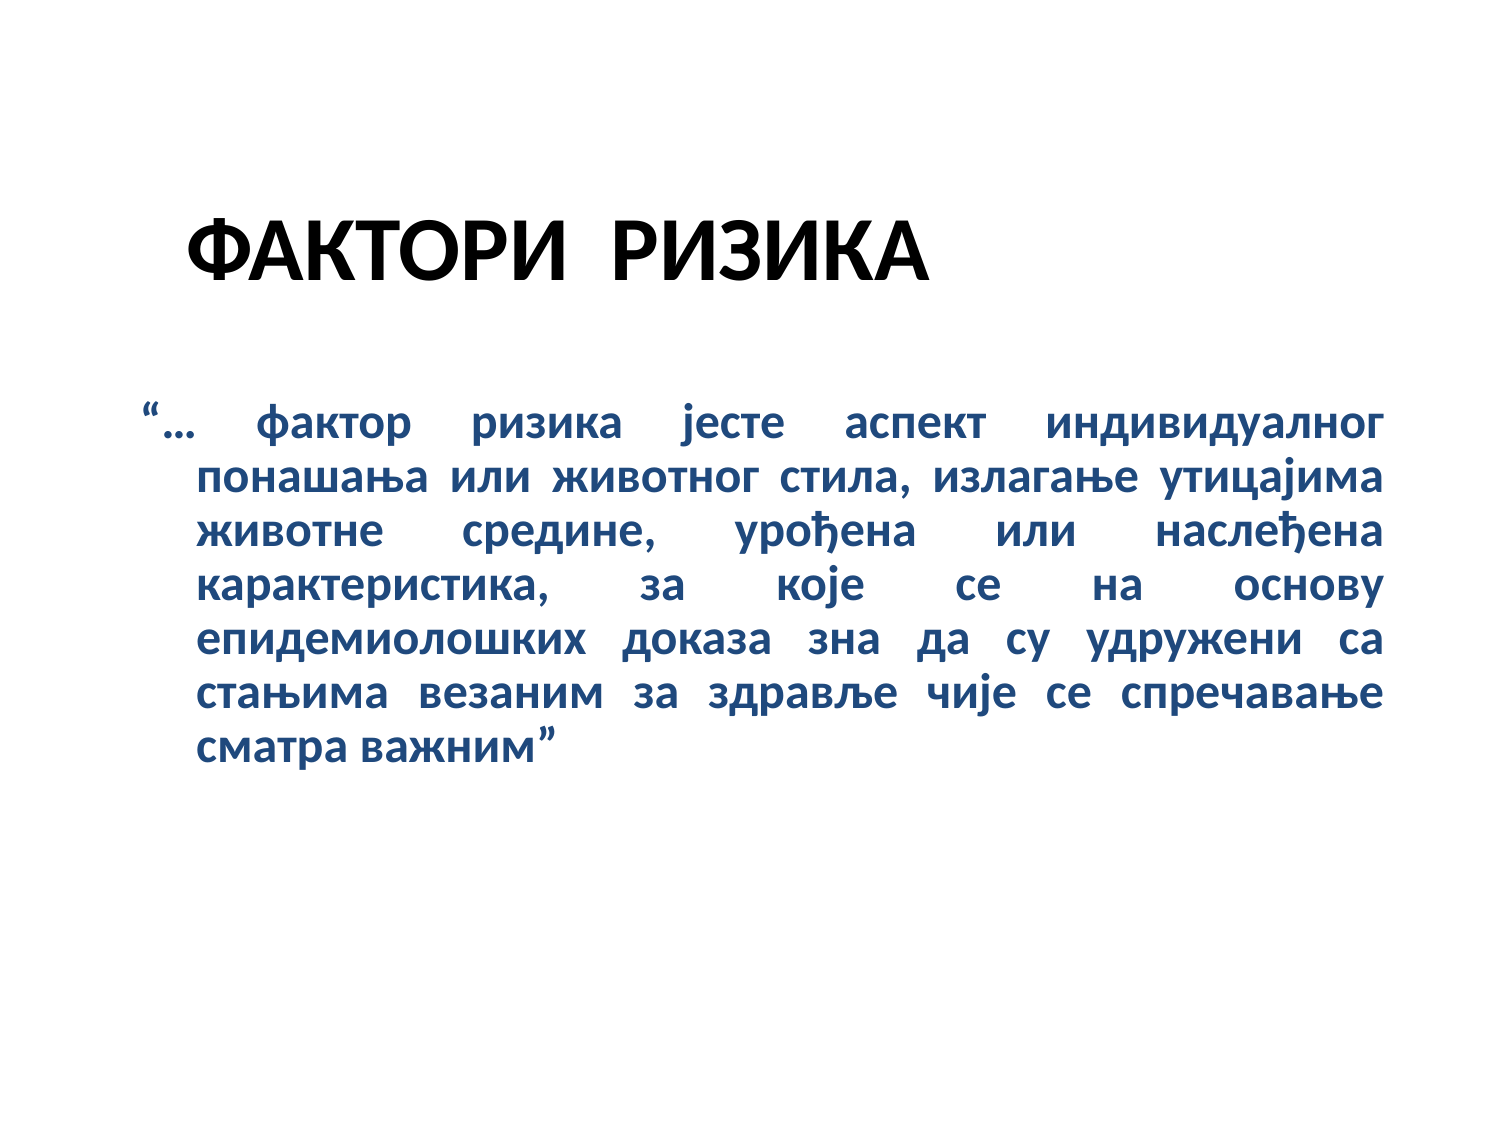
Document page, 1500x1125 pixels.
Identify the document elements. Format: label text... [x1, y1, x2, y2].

list “… фактор ризика јесте аспект индивидуалног понашања или животног стила, излагање утицајима животне средине, урођена или наслеђена карактеристика, за које се на основу епидемиолошких доказа зна да су удружени са стањима везаним за здравље чије се спречавање сматра важним” [124, 387, 1400, 851]
title ФАКТОРИ РИЗИКА [171, 149, 1164, 338]
